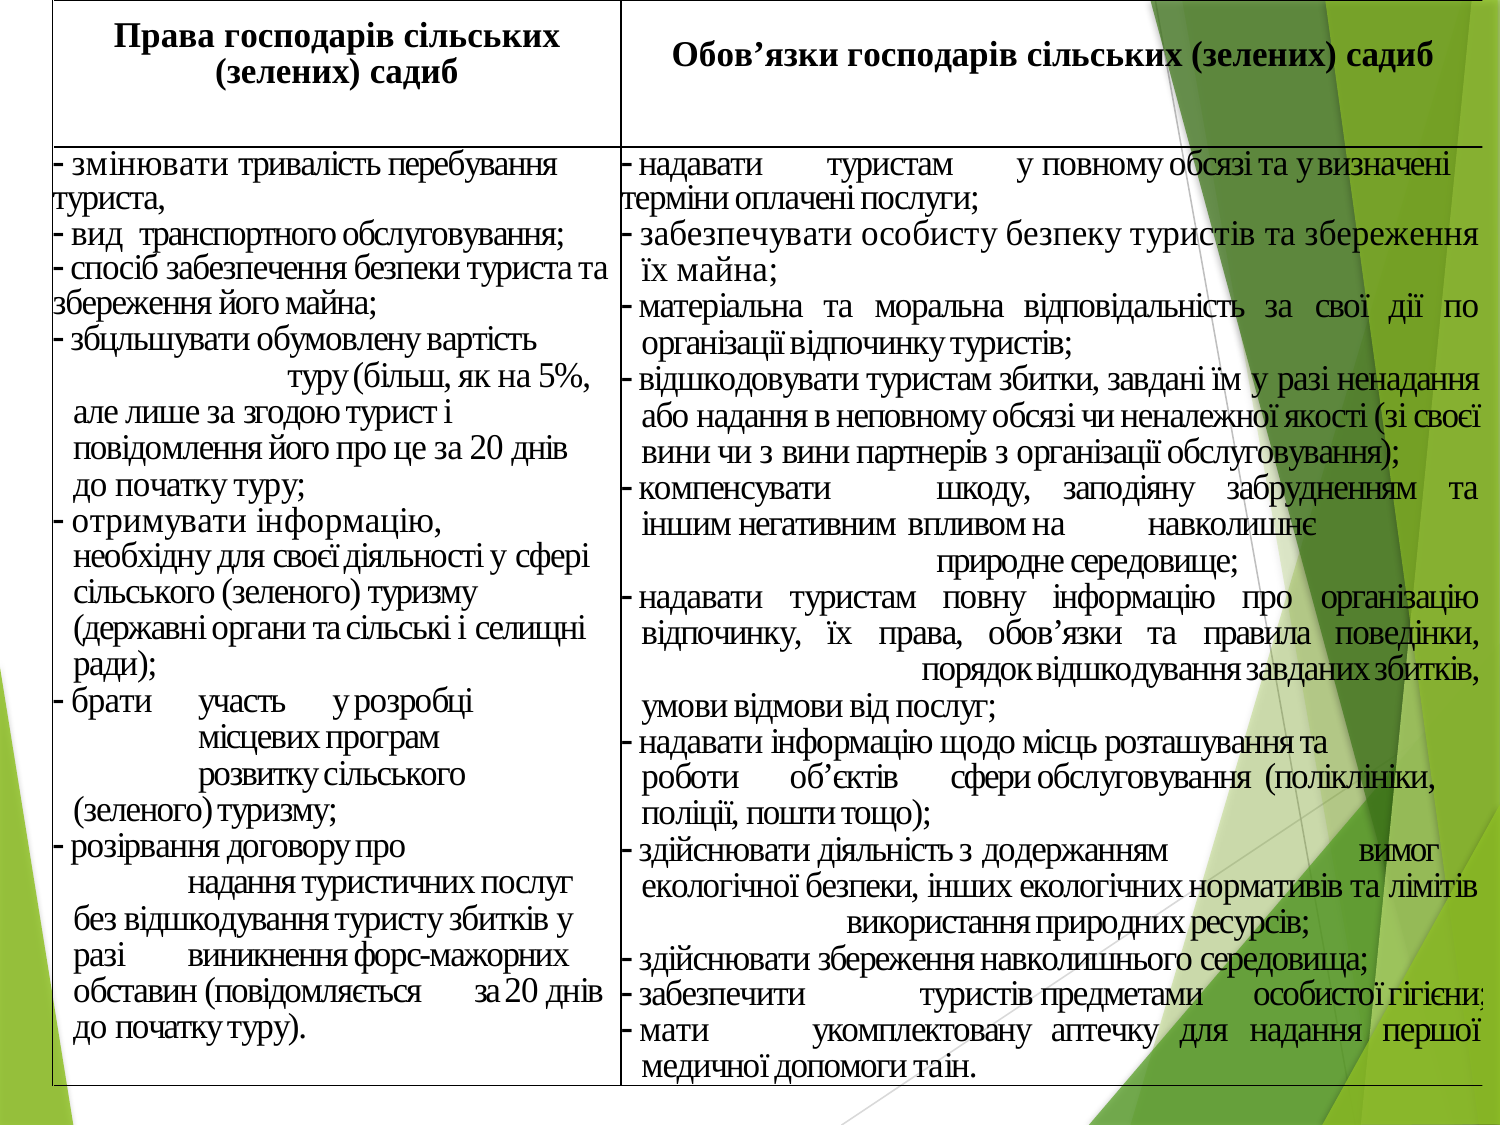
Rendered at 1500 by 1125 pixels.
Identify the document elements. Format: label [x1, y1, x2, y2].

list [17, 0, 1483, 1125]
